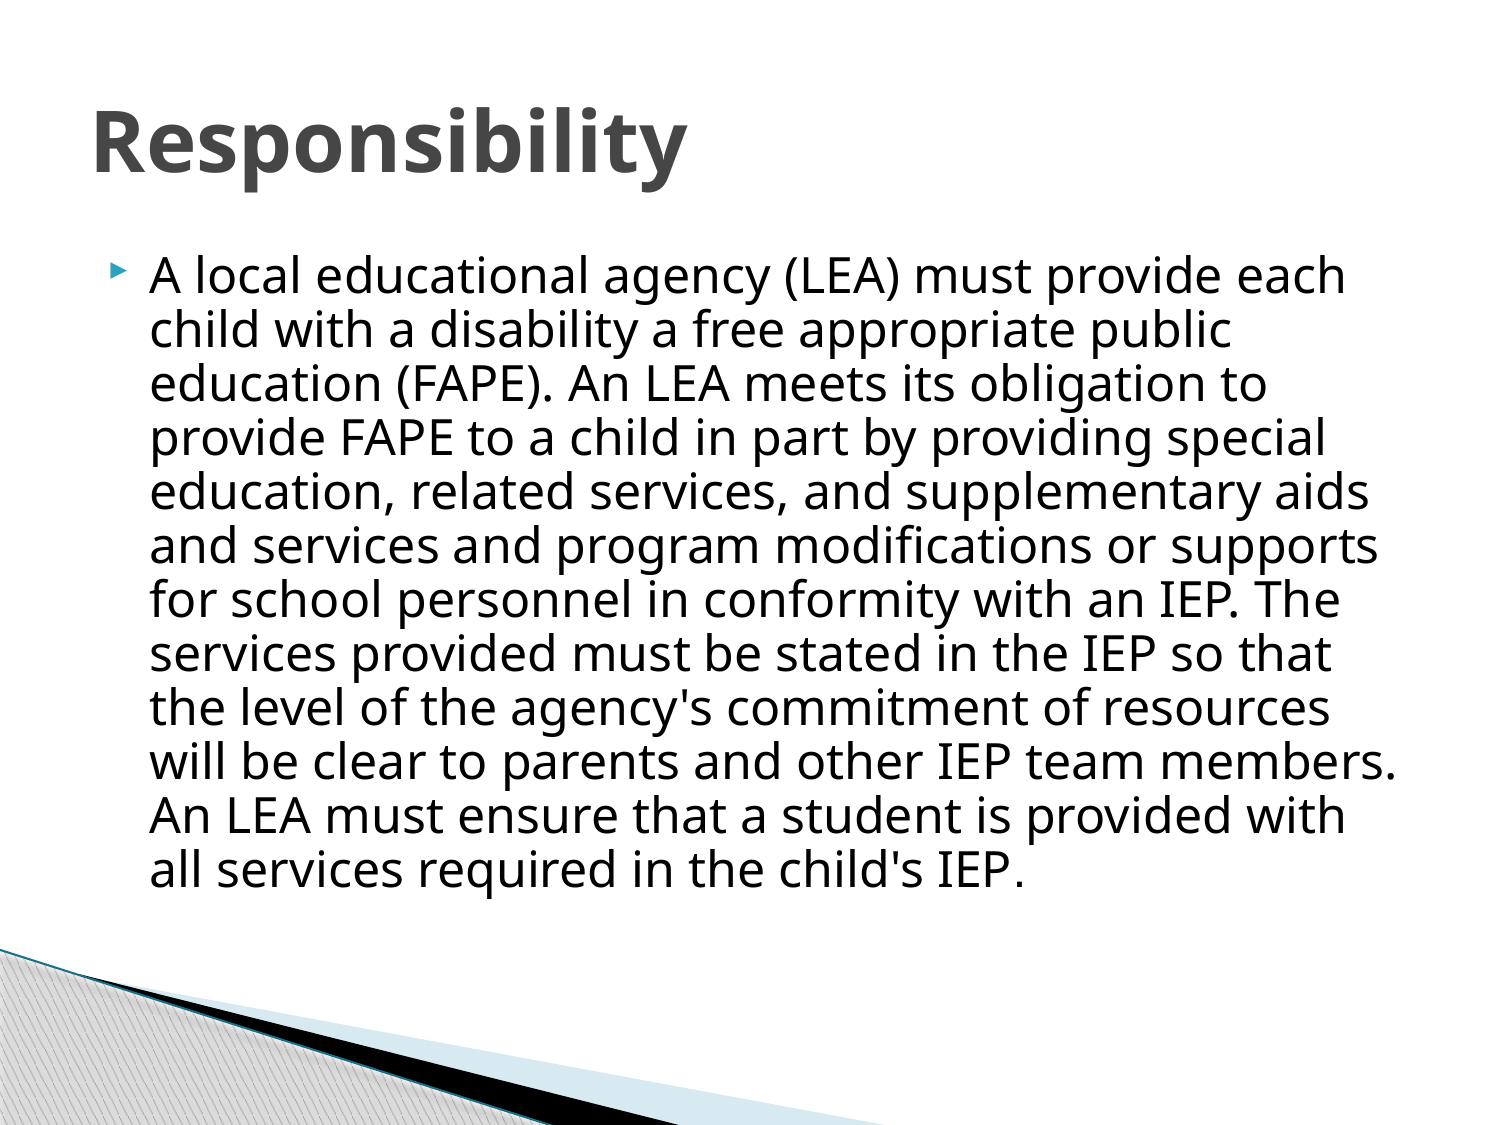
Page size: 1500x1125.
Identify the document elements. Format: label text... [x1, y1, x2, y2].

title Responsibility [75, 45, 1425, 233]
list A local educational agency (LEA) must provide each child with a disability a free appropriate public education (FAPE). An LEA meets its obligation to provide FAPE to a child in part by providing special education, related services, and supplementary aids and services and program modifications or supports for school personnel in conformity with an IEP. The services provided must be stated in the IEP so that the level of the agency's commitment of resources will be clear to parents and other IEP team members. An LEA must ensure that a student is provided with all services required in the child's IEP. [75, 243, 1425, 986]
